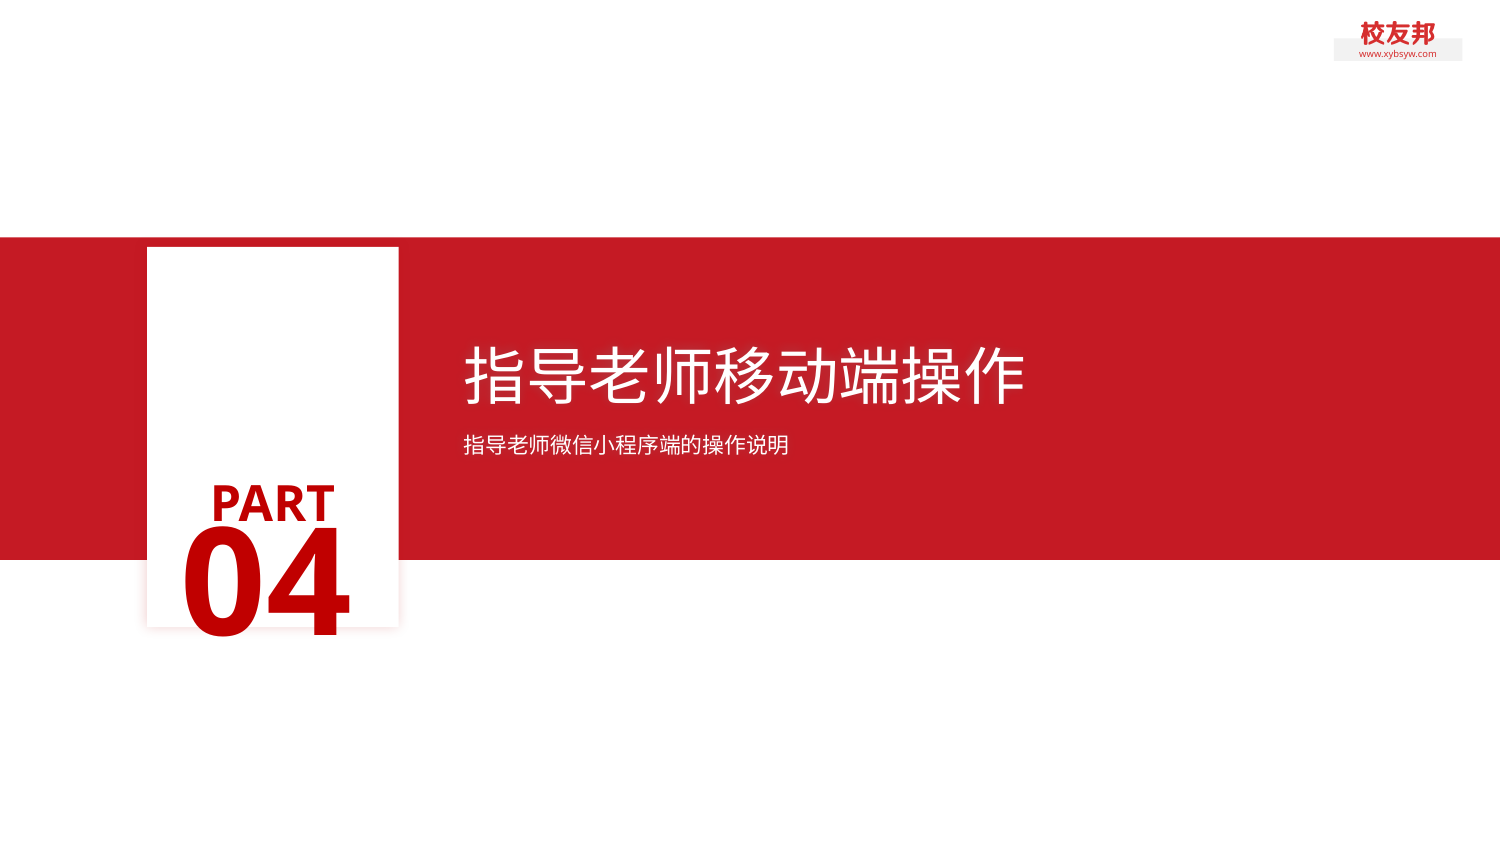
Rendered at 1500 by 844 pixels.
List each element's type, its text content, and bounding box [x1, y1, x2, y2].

text_box 指导老师微信小程序端的操作说明 [456, 425, 1193, 464]
text_box [0, 237, 1500, 560]
text_box 指导老师移动端操作 [456, 329, 1172, 419]
text_box [147, 246, 399, 628]
text_box PART [165, 463, 350, 539]
text_box 04 [165, 297, 388, 673]
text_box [1333, 21, 1463, 67]
